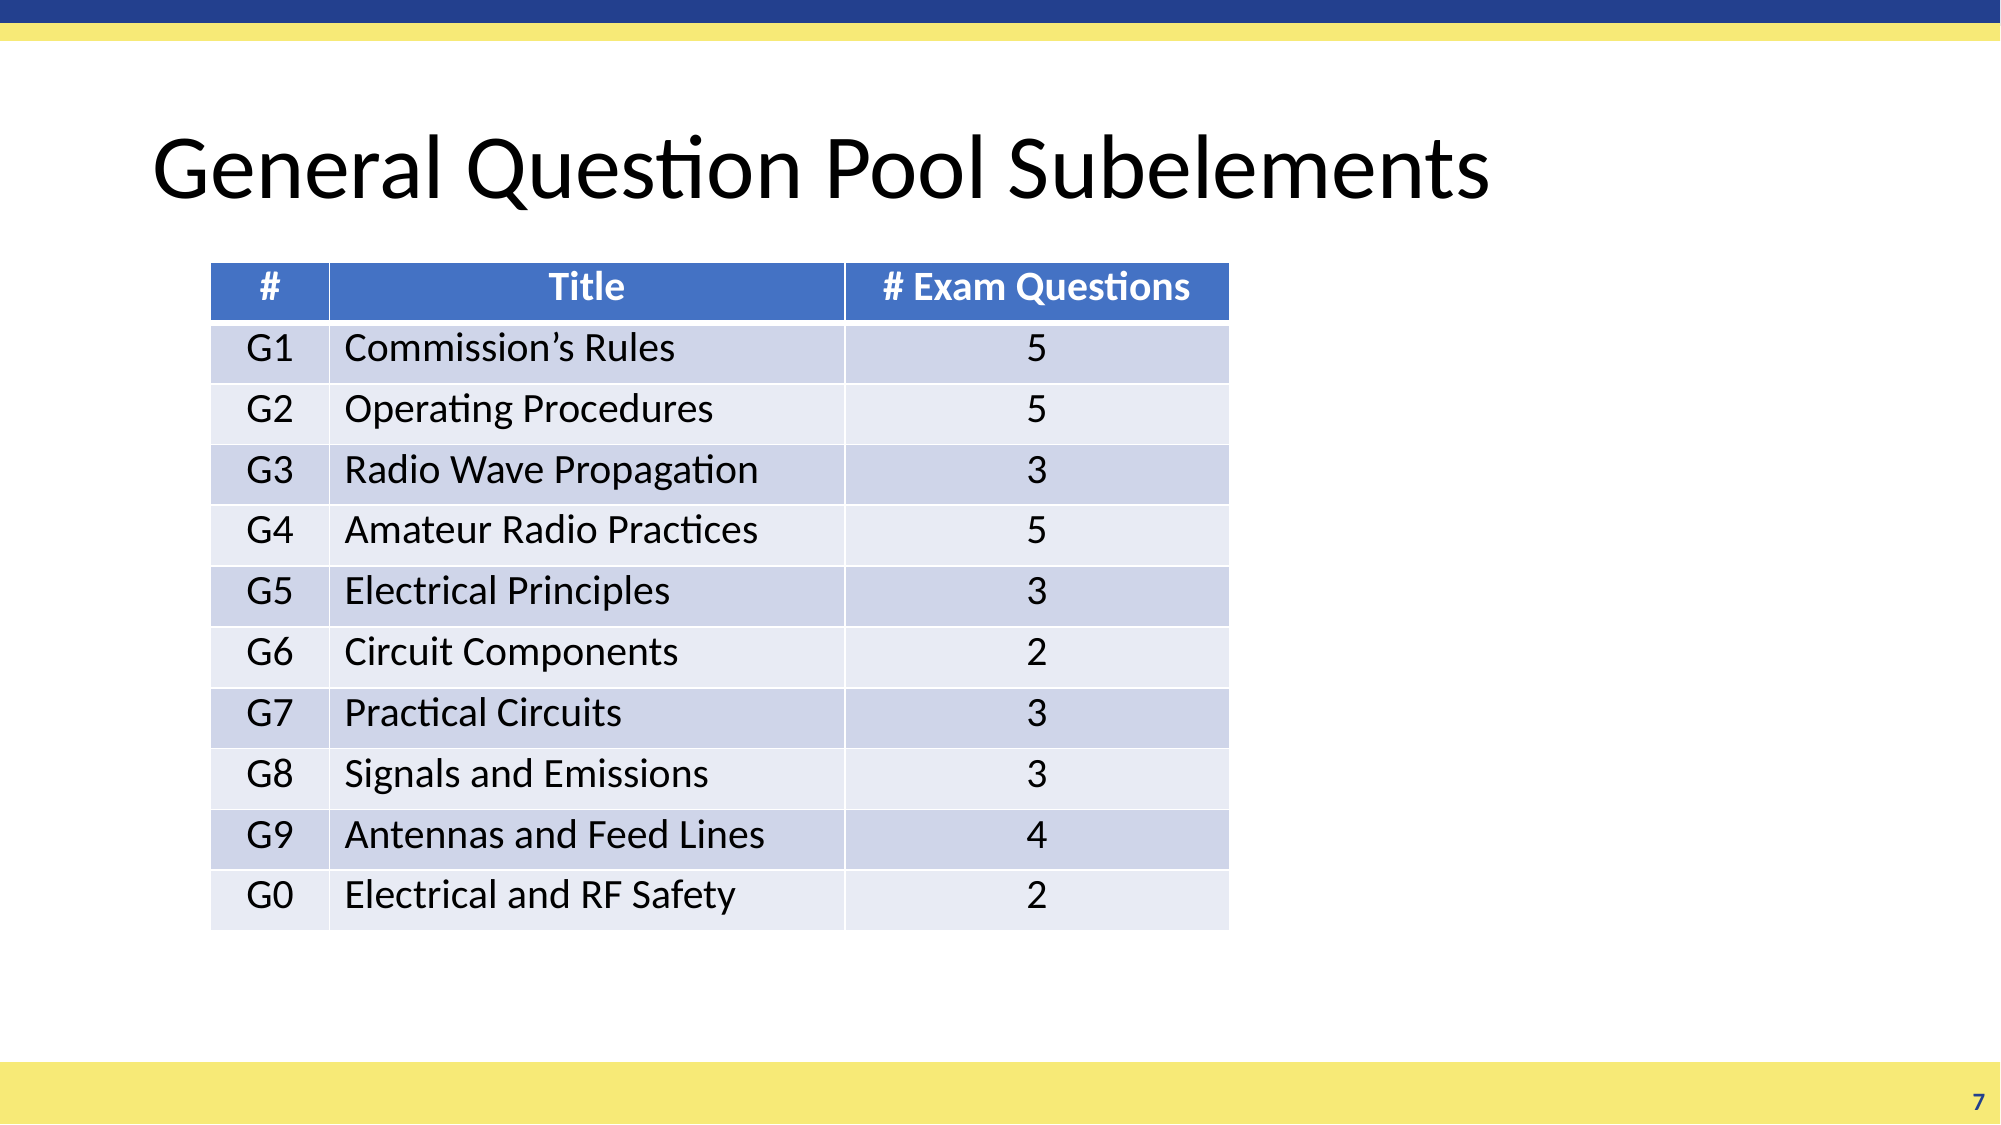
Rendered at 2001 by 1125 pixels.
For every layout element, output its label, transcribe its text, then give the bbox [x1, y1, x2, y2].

table_cell G5 [211, 567, 329, 626]
table_cell Practical Circuits [330, 689, 844, 748]
table_cell Commission’s Rules [330, 326, 844, 383]
table_cell 5 [846, 506, 1229, 565]
table_cell 3 [846, 567, 1229, 626]
table_cell Signals and Emissions [330, 749, 844, 809]
table_cell 5 [846, 326, 1229, 383]
table_cell G7 [211, 689, 329, 748]
table_cell Circuit Components [330, 628, 844, 687]
table_cell Operating Procedures [330, 385, 844, 444]
title General Question Pool Subelements [137, 59, 1863, 278]
table_header # Exam Questions [846, 263, 1229, 320]
table_cell 2 [846, 871, 1229, 930]
table_cell G1 [211, 326, 329, 383]
table_cell G6 [211, 628, 329, 687]
table_cell G2 [211, 385, 329, 444]
table_cell Electrical Principles [330, 567, 844, 626]
table_cell Amateur Radio Practices [330, 506, 844, 565]
table_cell 3 [846, 689, 1229, 748]
table_cell Electrical and RF Safety [330, 871, 844, 930]
table_cell G4 [211, 506, 329, 565]
table_cell G3 [211, 445, 329, 504]
table_cell G0 [211, 871, 329, 930]
table_cell Antennas and Feed Lines [330, 810, 844, 869]
table_header Title [330, 263, 844, 320]
table_cell 2 [846, 628, 1229, 687]
table_cell G8 [211, 749, 329, 809]
table_cell 3 [846, 445, 1229, 504]
table_cell 5 [846, 385, 1229, 444]
table_cell Radio Wave Propagation [330, 445, 844, 504]
table_cell G9 [211, 810, 329, 869]
table_cell 3 [846, 749, 1229, 809]
table_header # [211, 263, 329, 320]
table_cell 4 [846, 810, 1229, 869]
